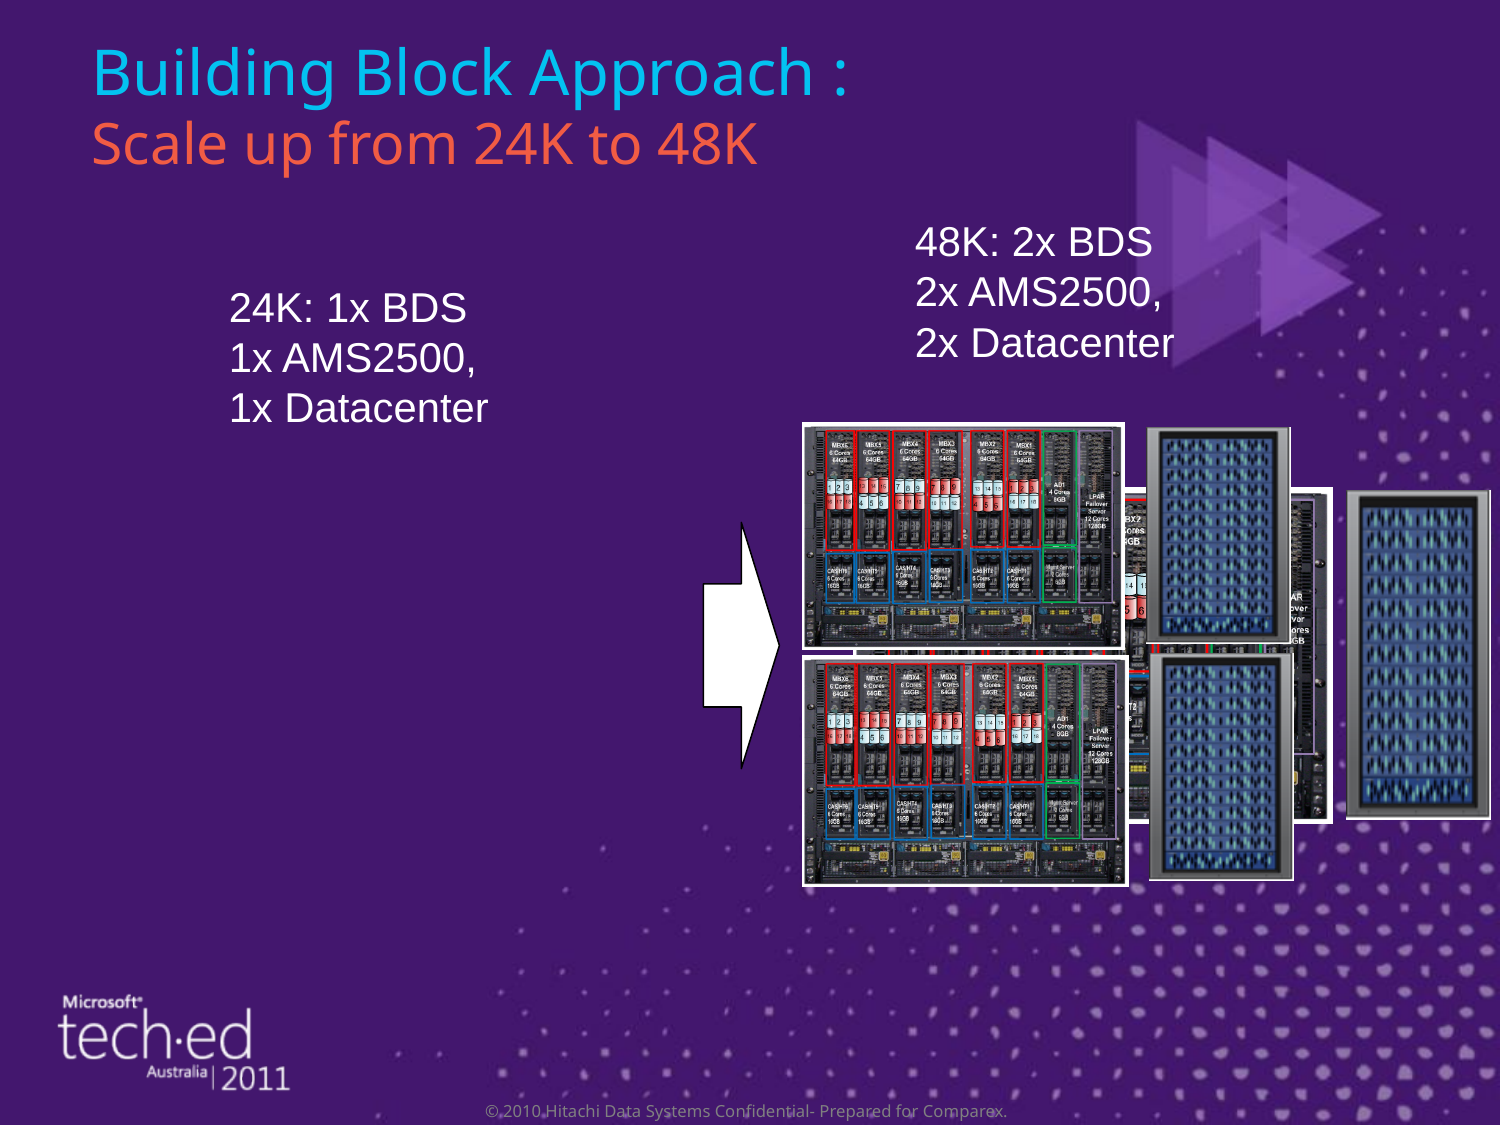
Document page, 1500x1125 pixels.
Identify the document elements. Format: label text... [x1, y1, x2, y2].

text_box [703, 522, 780, 769]
text_box © 2010 Hitachi Data Systems Confidential- Prepared for Comparex. [470, 1093, 1024, 1125]
title Building Block Approach : Scale up from 24K to 48K [76, 23, 1395, 185]
text_box 24K: 1x BDS 1x AMS2500, 1x Datacenter [214, 273, 872, 439]
text_box 48K: 2x BDS 2x AMS2500, 2x Datacenter [900, 207, 1500, 373]
picture [0, 0, 1500, 1125]
